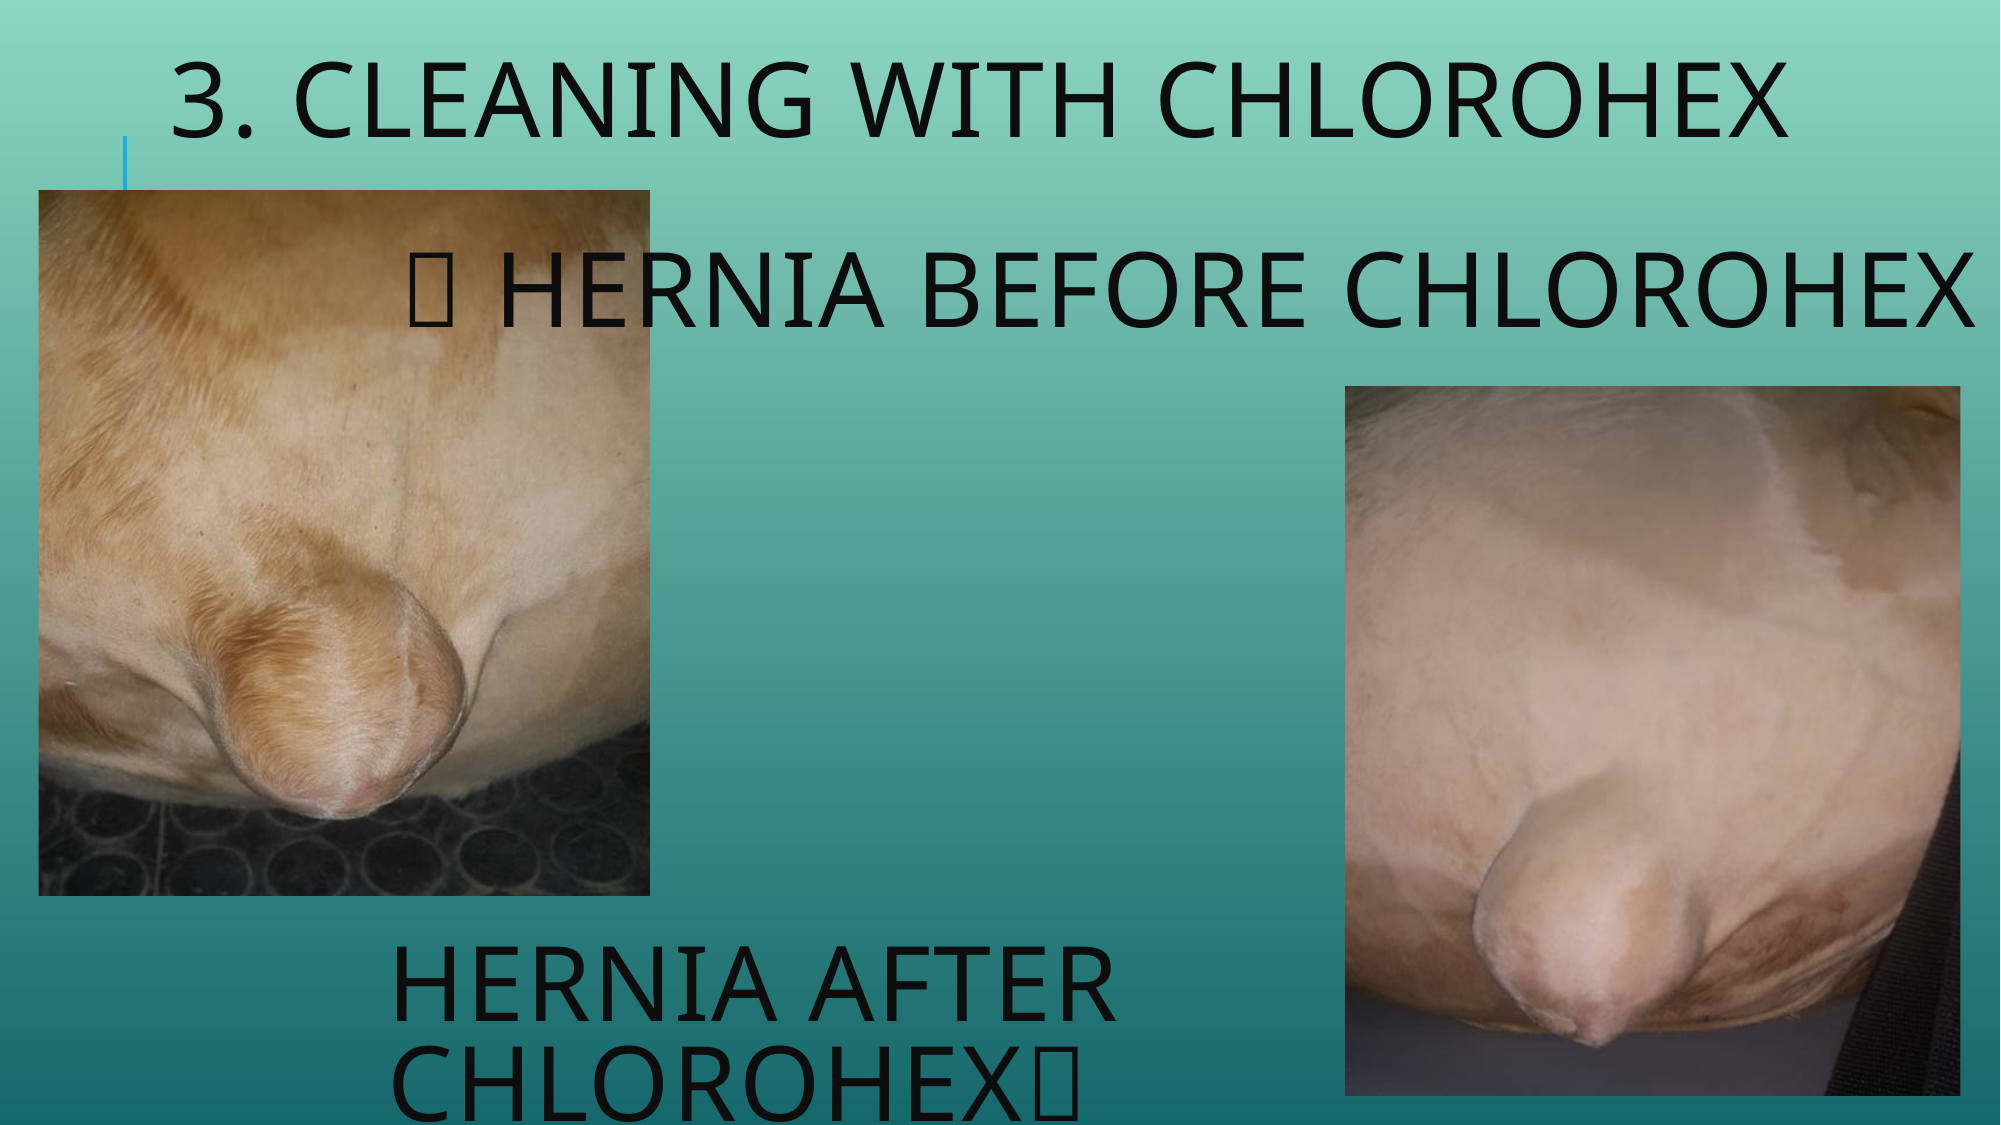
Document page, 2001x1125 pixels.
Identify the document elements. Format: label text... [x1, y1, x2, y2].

text_box  Hernia Before Chlorohex [656, 215, 1994, 356]
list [38, 190, 651, 896]
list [1344, 386, 1961, 1097]
title Hernia After Chlorohex [372, 918, 1409, 1125]
text_box 3. Cleaning with Chlorohex [154, 26, 1807, 166]
